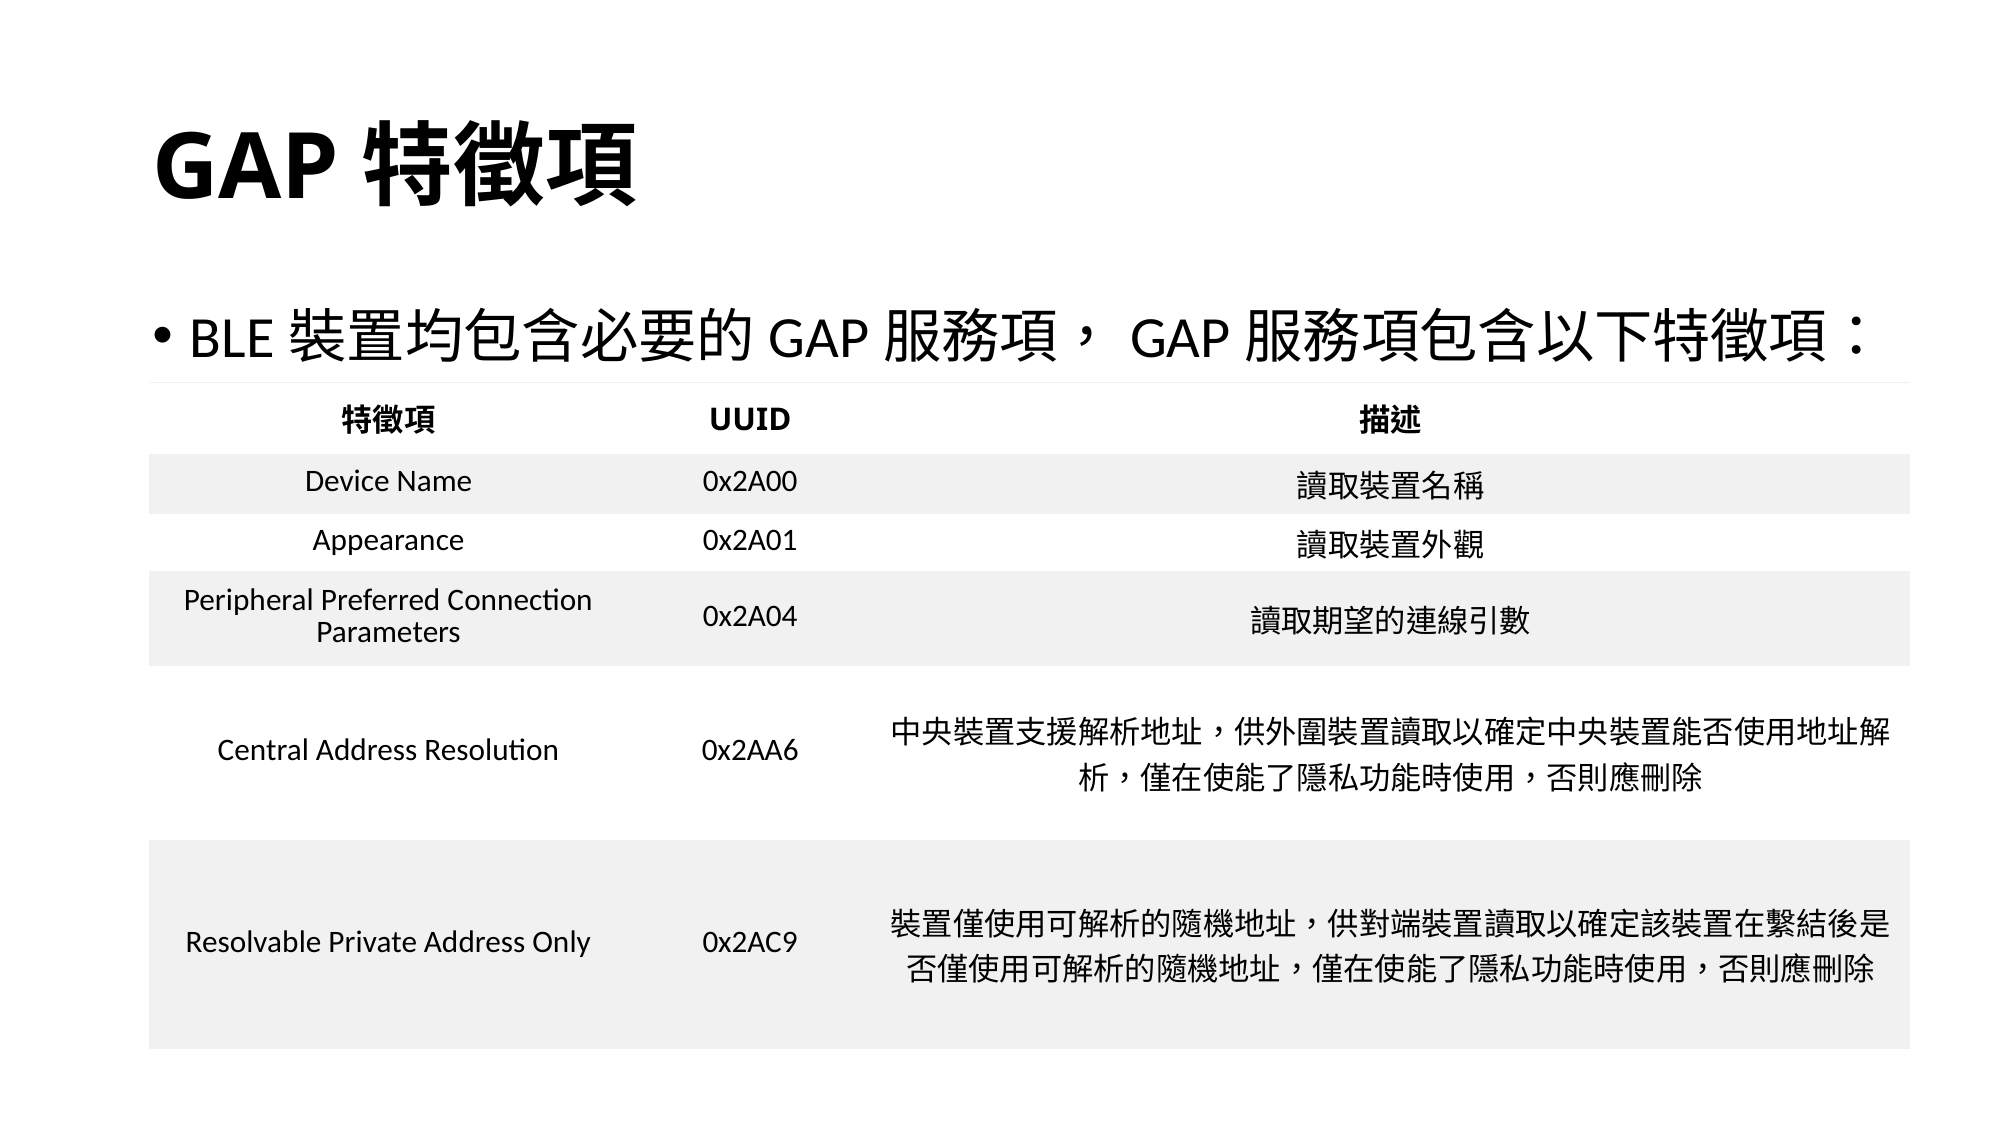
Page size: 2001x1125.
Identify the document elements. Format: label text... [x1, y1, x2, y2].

table_cell 0x2A01 [629, 514, 872, 571]
table_header 描述 [872, 383, 1910, 454]
table_cell 0x2A04 [629, 572, 872, 665]
table_cell Peripheral Preferred Connection Parameters [149, 572, 629, 665]
table_cell Appearance [149, 514, 629, 571]
table_cell 0x2AA6 [629, 666, 872, 840]
list BLE裝置均包含必要的GAP服務項，GAP服務項包含以下特徵項： [137, 299, 1863, 1014]
table_cell 裝置僅使用可解析的隨機地址，供對端裝置讀取以確定該裝置在繫結後是否僅使用可解析的隨機地址，僅在使能了隱私功能時使用，否則應刪除 [872, 841, 1910, 1048]
table_header 特徵項 [149, 383, 629, 454]
table_cell 讀取裝置名稱 [872, 455, 1910, 512]
table_cell 0x2A00 [629, 455, 872, 512]
table_cell 0x2AC9 [629, 841, 872, 1048]
table_cell 中央裝置支援解析地址，供外圍裝置讀取以確定中央裝置能否使用地址解析，僅在使能了隱私功能時使用，否則應刪除 [872, 666, 1910, 840]
table_cell 讀取期望的連線引數 [872, 572, 1910, 665]
table_header UUID [629, 383, 872, 454]
table_cell 讀取裝置外觀 [872, 514, 1910, 571]
title GAP特徵項 [137, 59, 1863, 278]
table_cell Device Name [149, 455, 629, 512]
table_cell Central Address Resolution [149, 666, 629, 840]
table_cell Resolvable Private Address Only [149, 841, 629, 1048]
